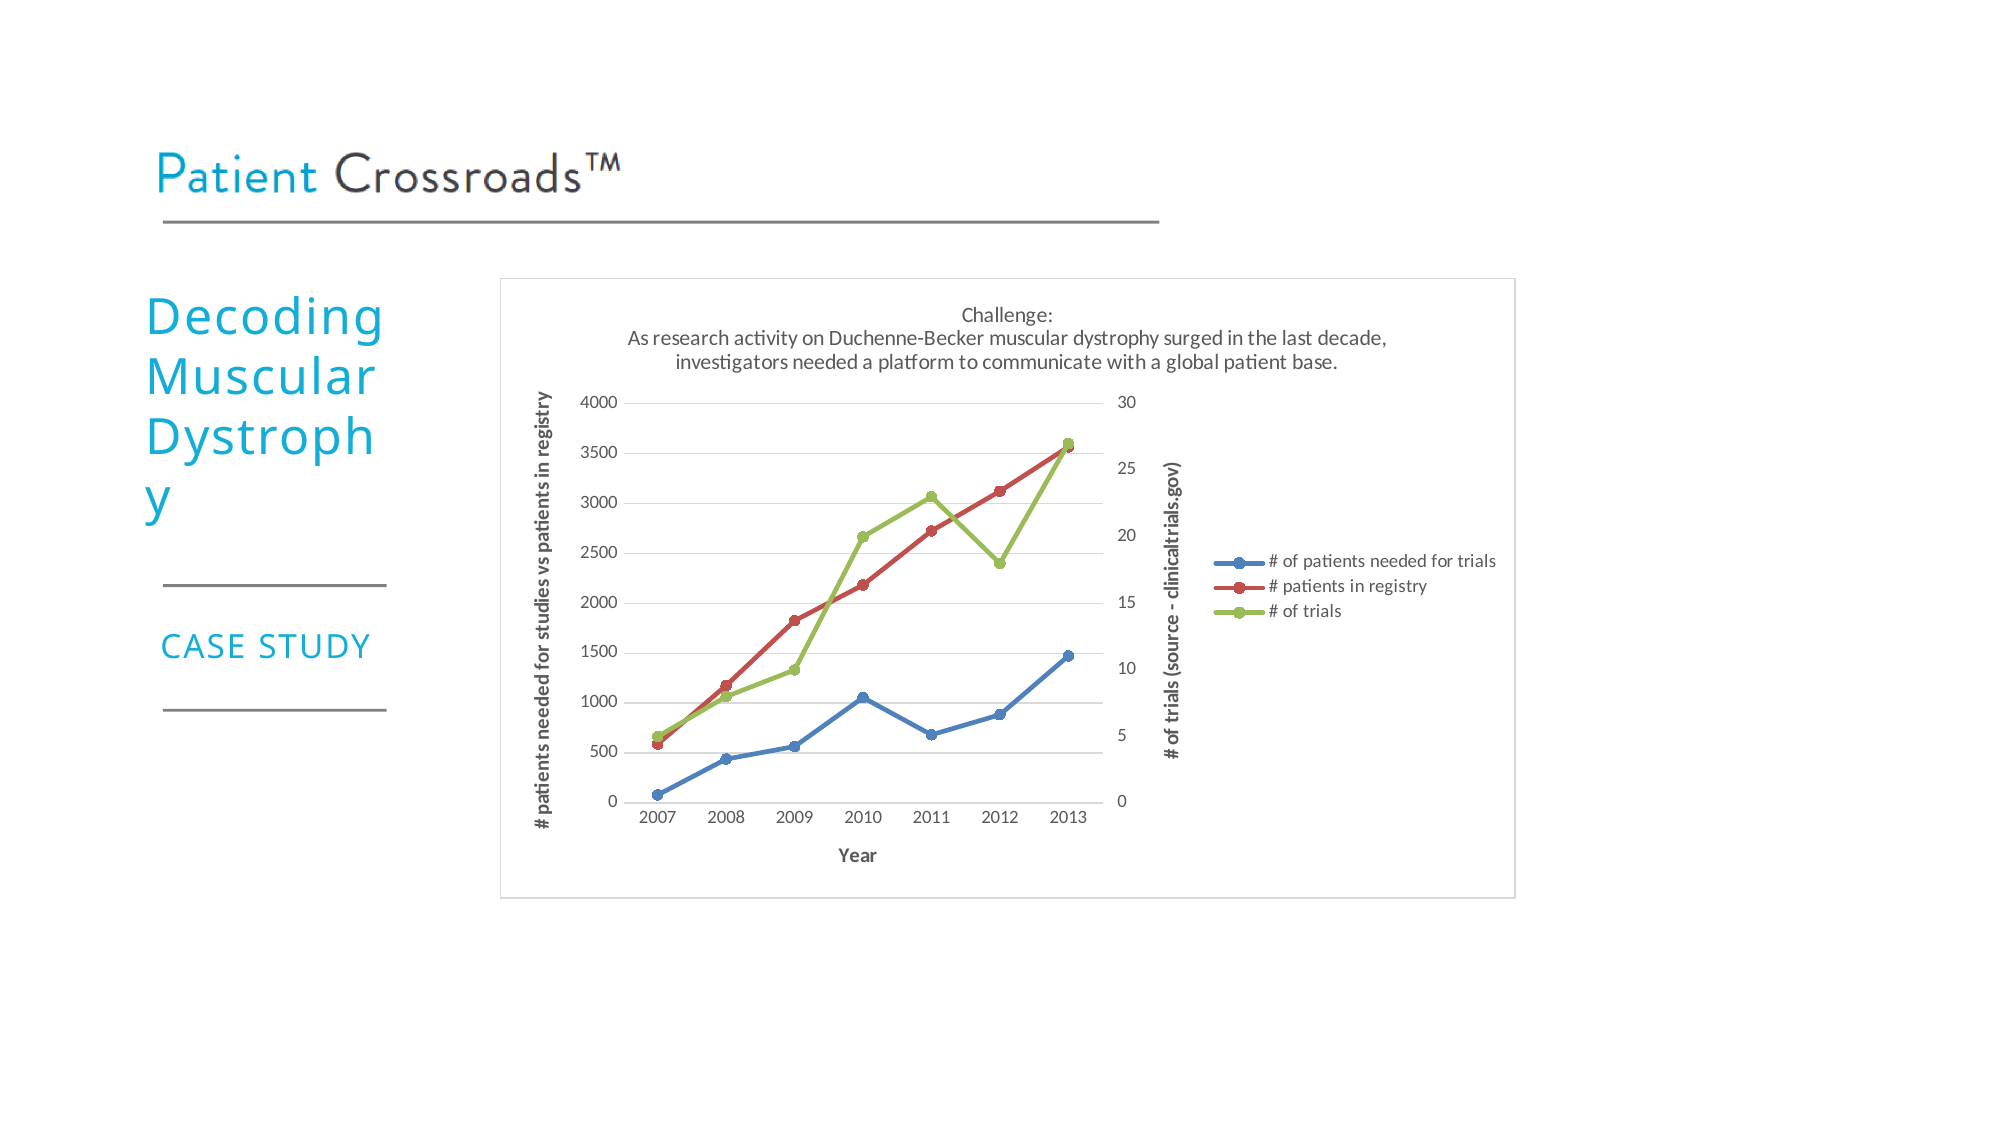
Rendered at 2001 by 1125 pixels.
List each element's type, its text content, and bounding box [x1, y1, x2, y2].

text_box CASE STUDY [145, 618, 434, 673]
text_box Decoding Muscular Dystrophy [130, 277, 419, 533]
picture [147, 144, 626, 198]
text_box [161, 707, 389, 714]
text_box [161, 582, 389, 589]
text_box [161, 219, 1162, 226]
chart [499, 277, 1517, 899]
